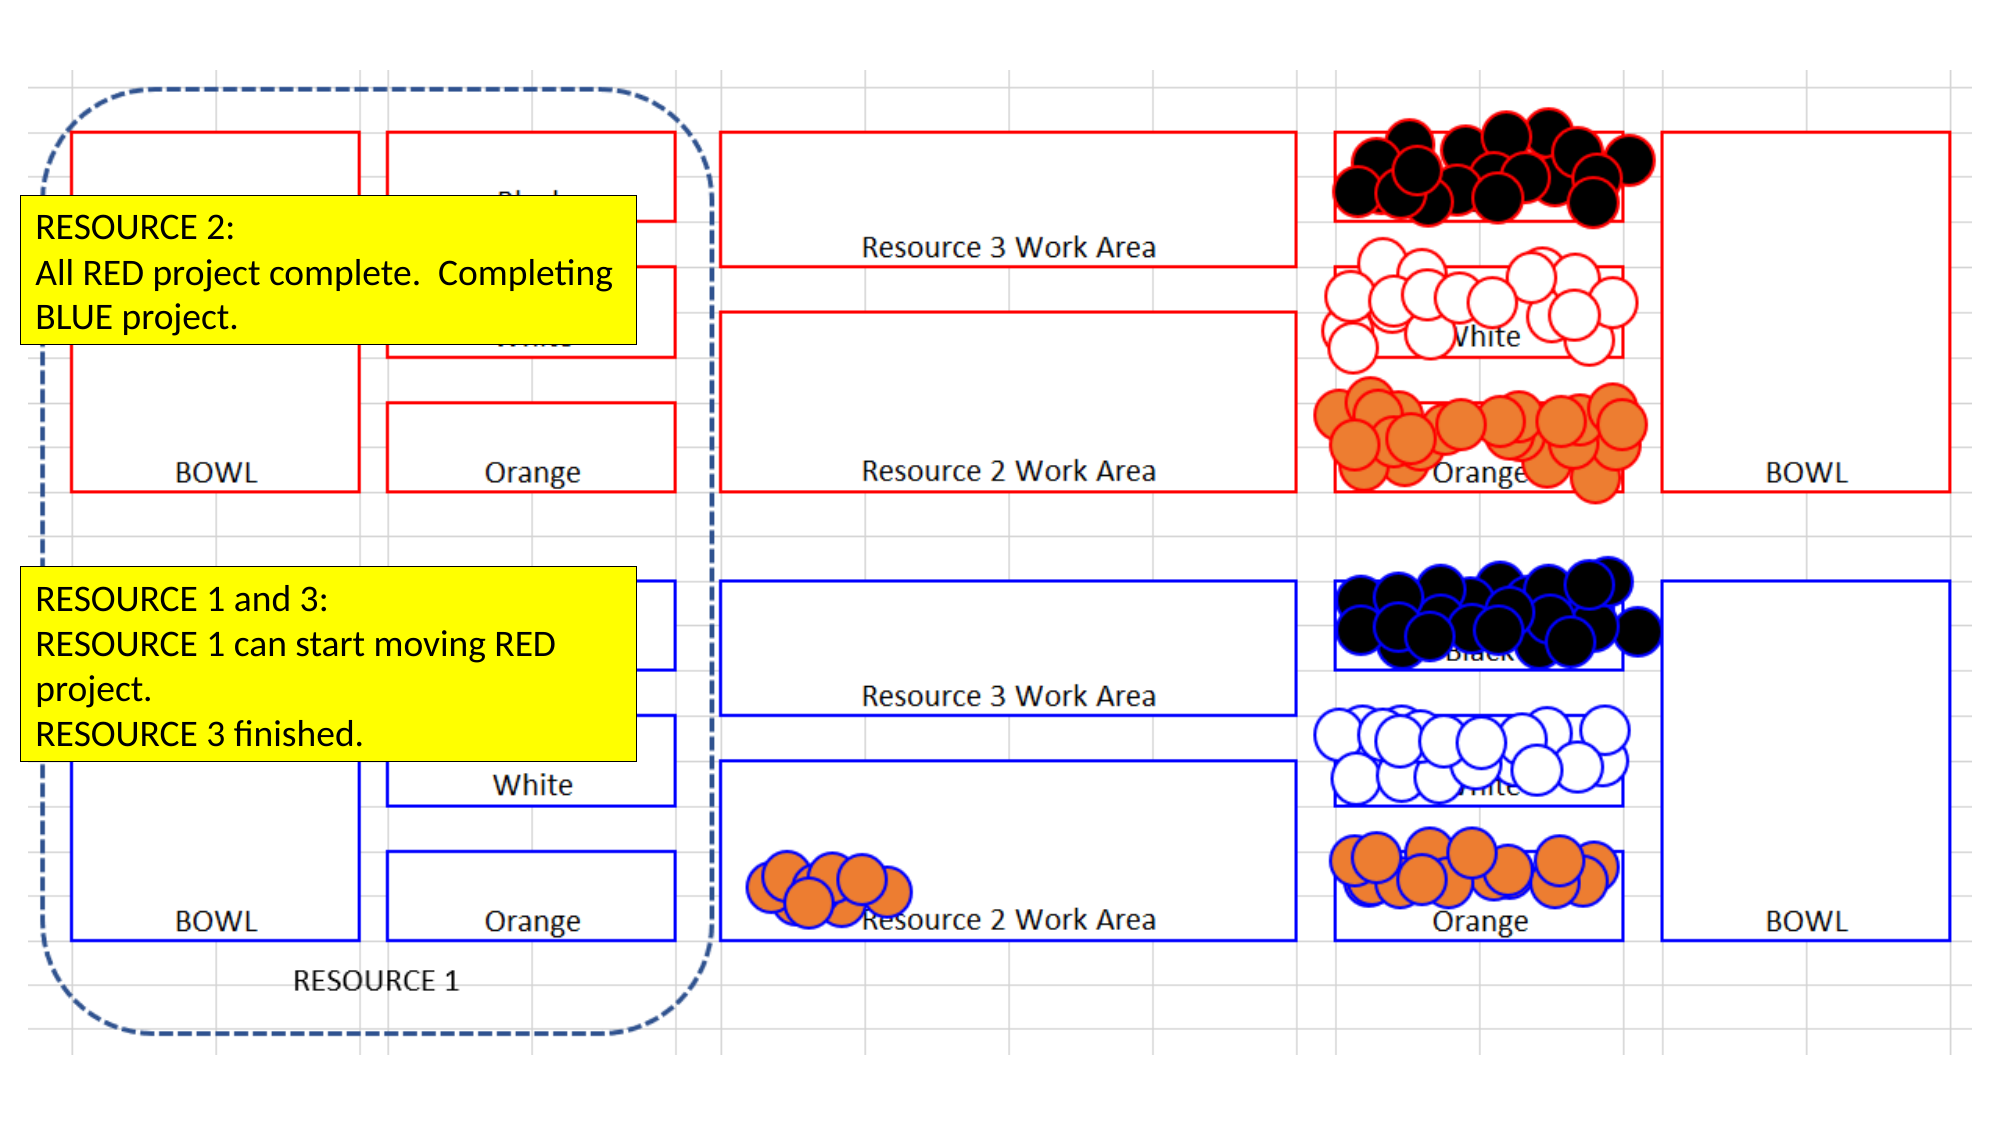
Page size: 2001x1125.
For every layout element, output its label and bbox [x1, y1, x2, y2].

text_box [20, 566, 28, 762]
picture [28, 70, 1972, 1055]
text_box [20, 195, 28, 345]
